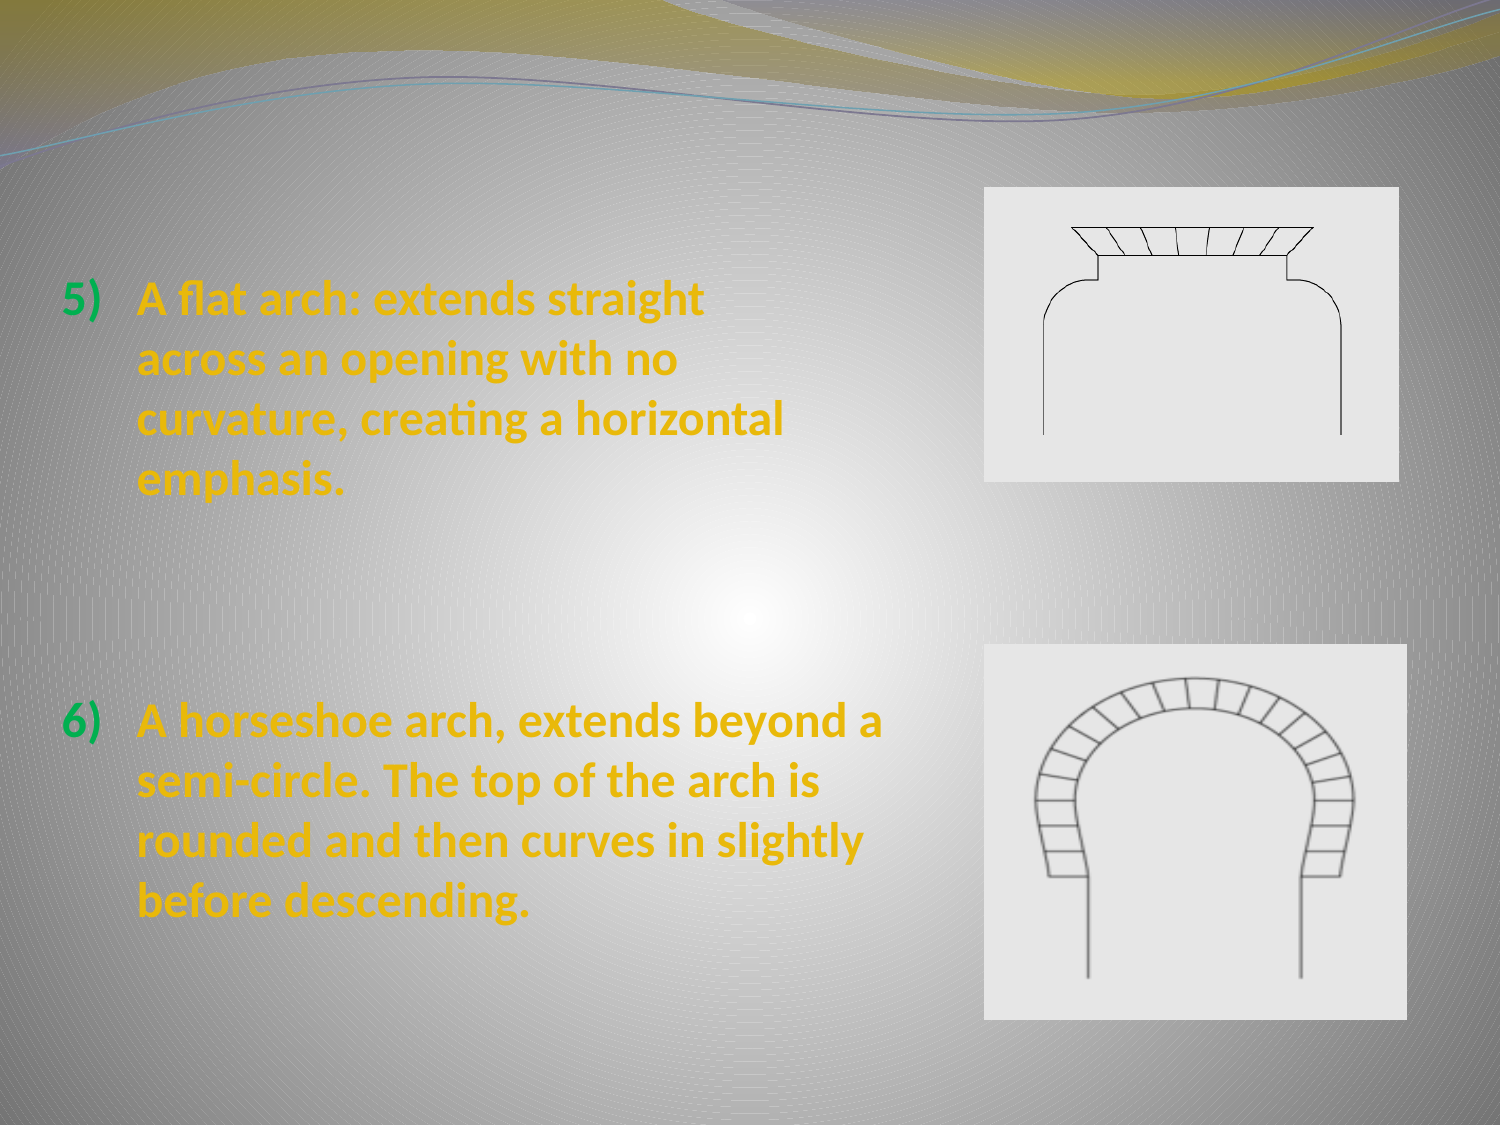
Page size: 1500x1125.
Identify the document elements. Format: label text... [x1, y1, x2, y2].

picture [984, 187, 1399, 483]
text_box A horseshoe arch, extends beyond a semi-circle. The top of the arch is rounded and then curves in slightly before descending. [46, 679, 950, 935]
text_box A flat arch: extends straight across an opening with no curvature, creating a horizontal emphasis. [46, 257, 844, 513]
picture [984, 644, 1407, 1020]
